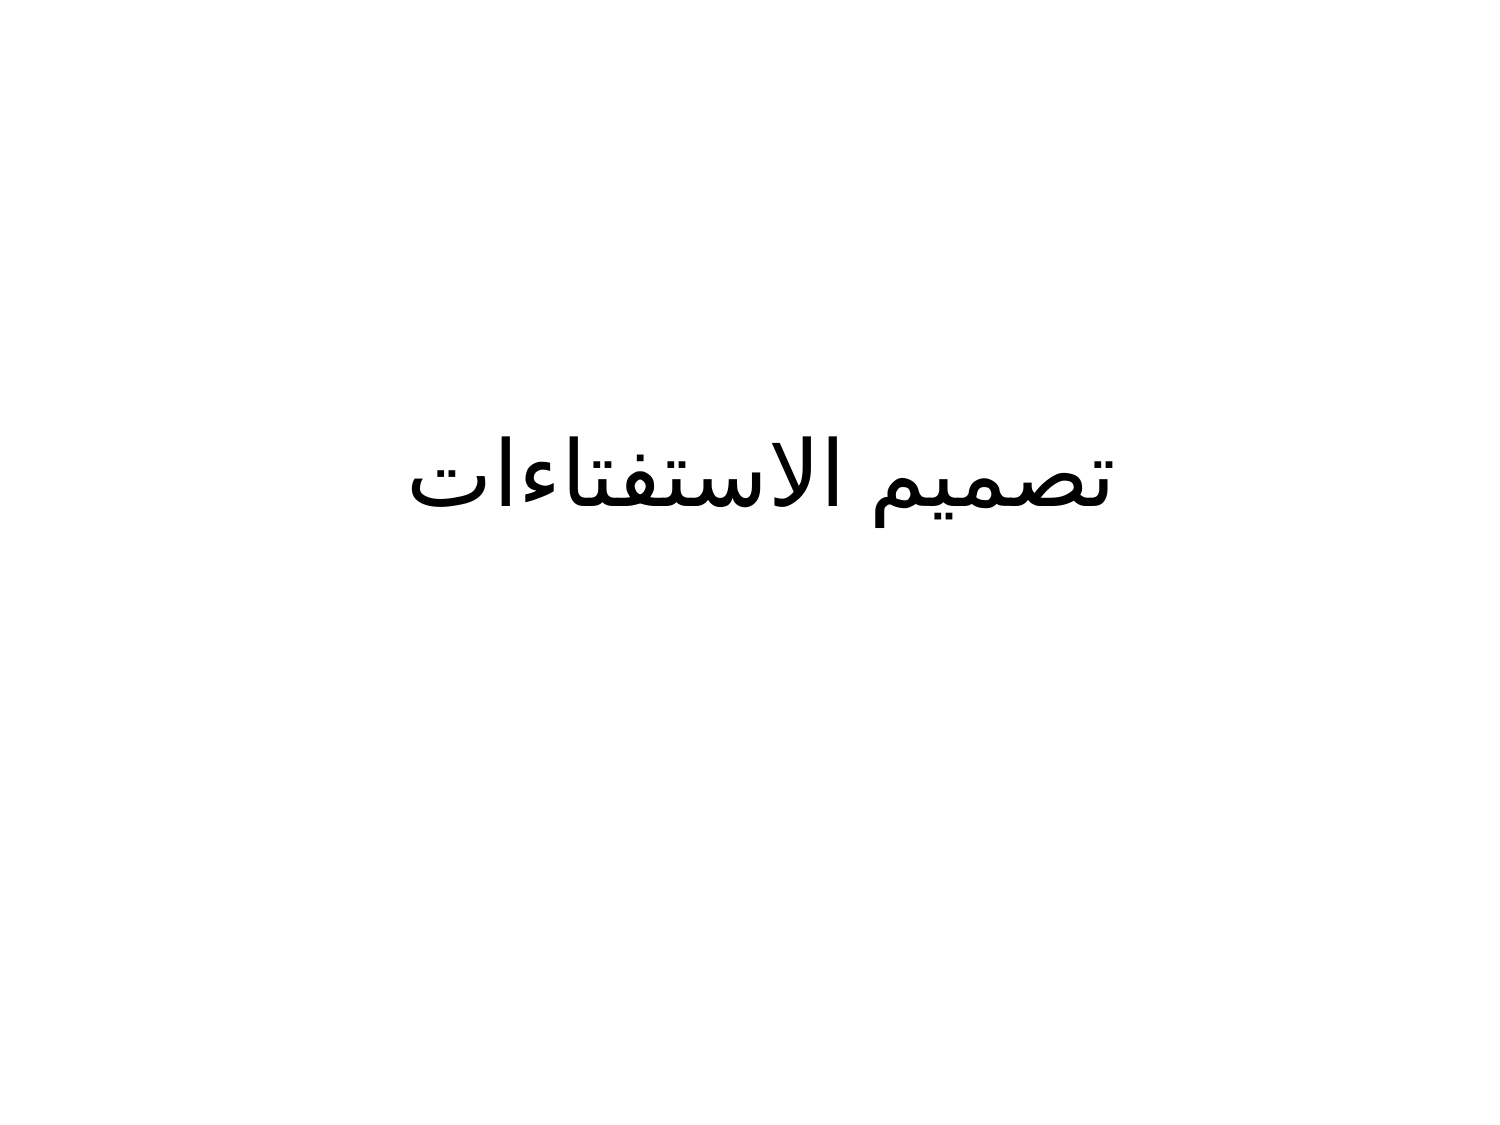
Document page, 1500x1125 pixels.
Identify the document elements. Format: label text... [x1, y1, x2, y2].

title تصميم الاستفتاءات [112, 349, 1388, 591]
